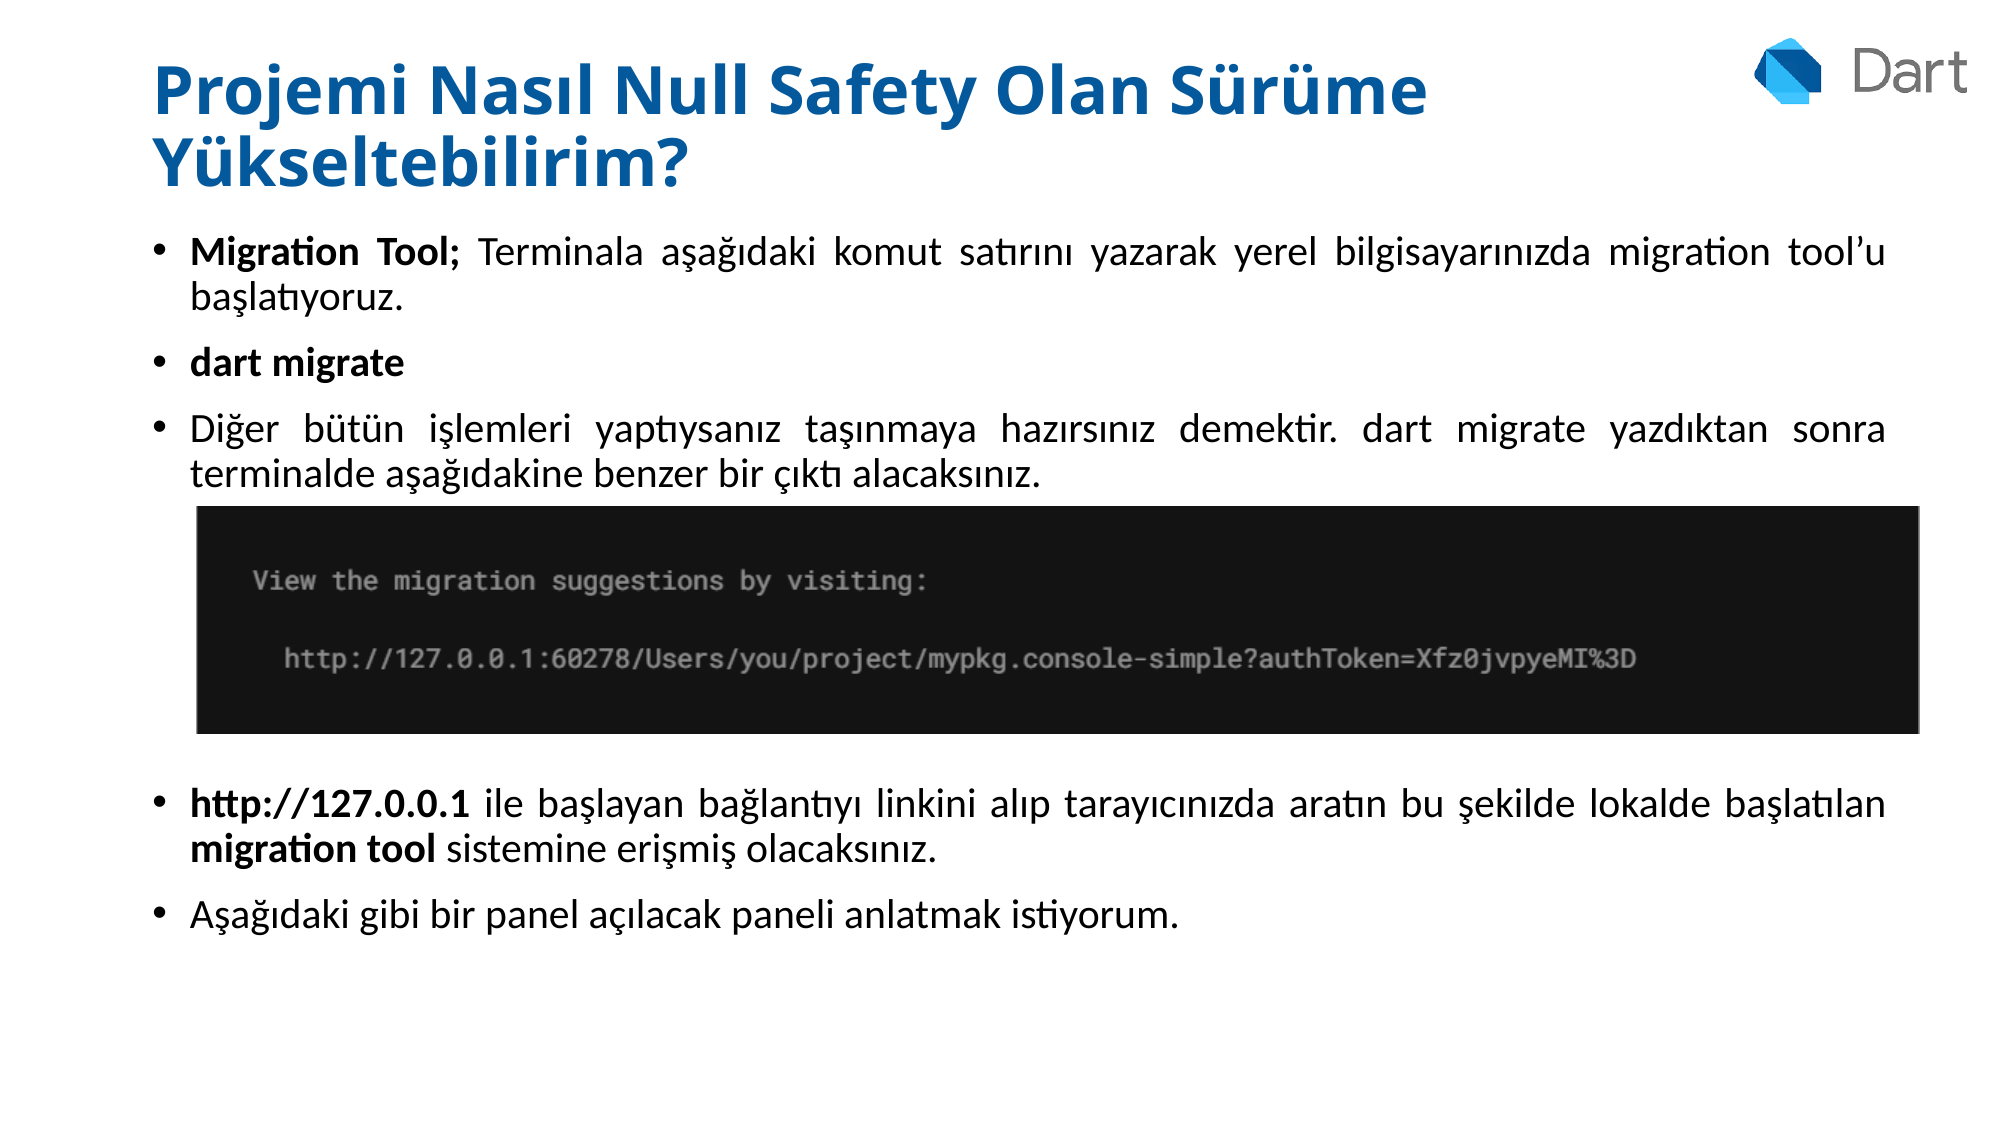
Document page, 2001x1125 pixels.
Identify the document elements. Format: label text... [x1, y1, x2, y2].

picture [196, 506, 1920, 734]
title Projemi Nasıl Null Safety Olan Sürüme Yükseltebilirim? [137, 59, 1863, 199]
list Migration Tool; Terminala aşağıdaki komut satırını yazarak yerel bilgisayarınızda migration tool’u başlatıyoruz. dart migrate Diğer bütün işlemleri yaptıysanız taşınmaya hazırsınız demektir. dart migrate yazdıktan sonra terminalde aşağıdakine benzer bir çıktı alacaksınız. http://127.0.0.1 ile başlayan bağlantıyı linkini alıp tarayıcınızda aratın bu şekilde lokalde başlatılan migration tool sistemine erişmiş olacaksınız. Aşağıdaki gibi bir panel açılacak paneli anlatmak istiyorum. [137, 222, 1903, 1014]
picture [1749, 9, 1972, 133]
